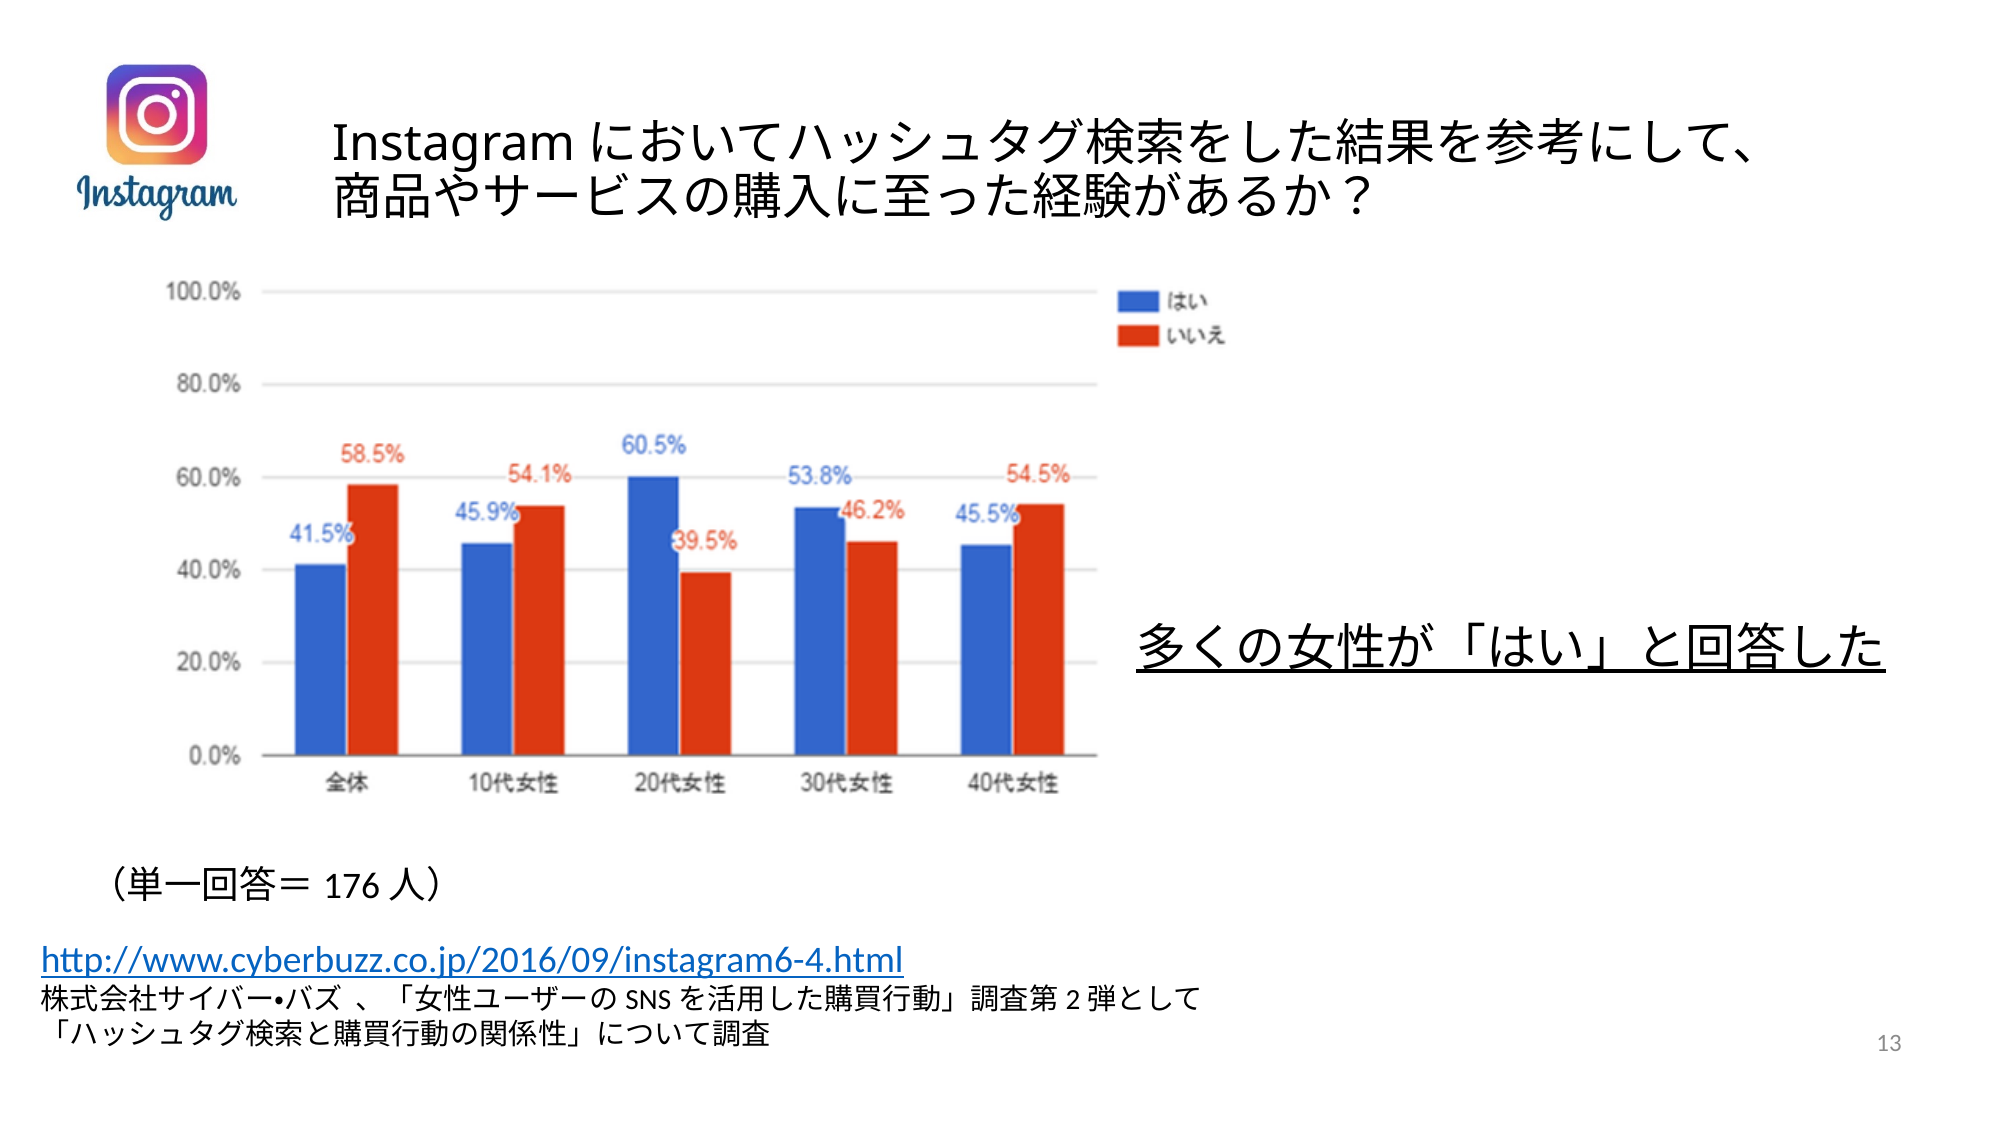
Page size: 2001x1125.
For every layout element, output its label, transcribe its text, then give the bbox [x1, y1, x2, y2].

picture [75, 62, 239, 222]
title Instagramにおいてハッシュタグ検索をした結果を参考にして、商品やサービスの購入に至った経験があるか？ [317, 62, 1845, 281]
slide_number 13 [1466, 1012, 1917, 1072]
text_box http://www.cyberbuzz.co.jp/2016/09/instagram6-4.html 株式会社サイバー・バズ 、「女性ユーザーのSNSを活用した購買行動」調査第2弾として 「ハッシュタグ検索と購買行動の関係性」について調査 [25, 927, 1286, 1058]
picture [121, 258, 1423, 880]
text_box 多くの女性が「はい」と回答した [1423, 608, 2000, 683]
text_box （単一回答＝176人） [74, 853, 546, 914]
